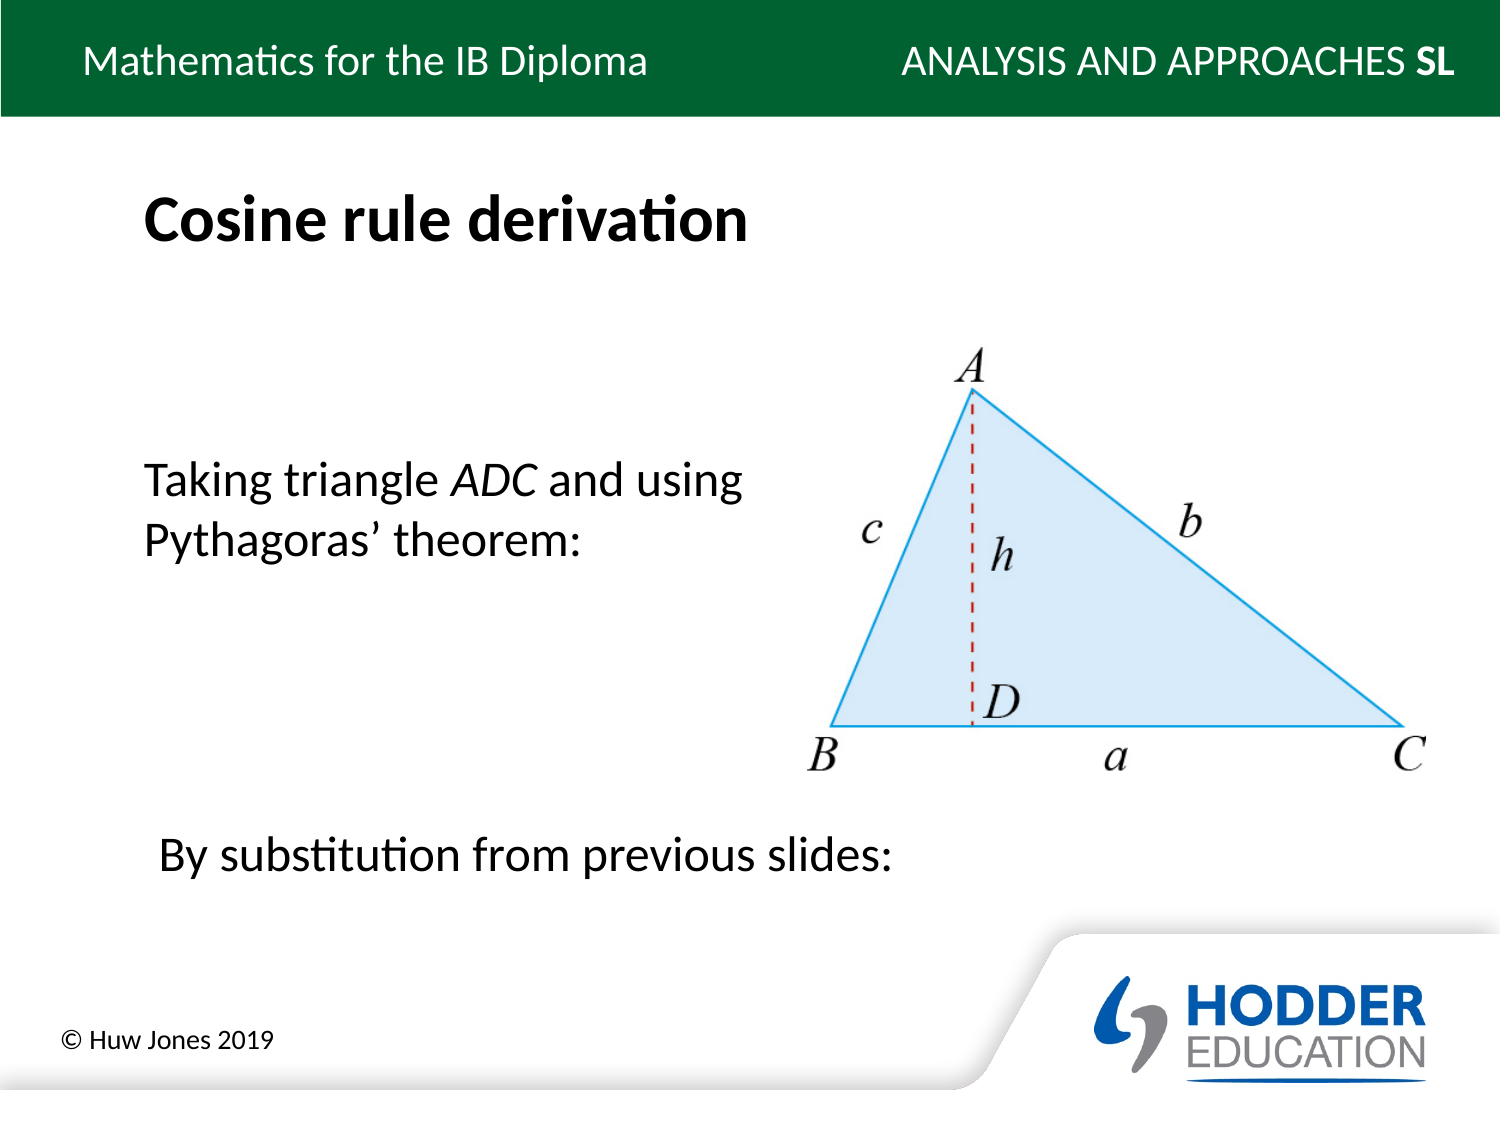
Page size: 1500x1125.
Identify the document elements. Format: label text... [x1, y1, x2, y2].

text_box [0, 898, 1500, 1125]
text_box Mathematics for the IB Diploma ANALYSIS AND APPROACHES SL [0, 0, 1500, 118]
text_box Cosine rule derivation [144, 174, 1268, 255]
picture [807, 340, 1426, 785]
